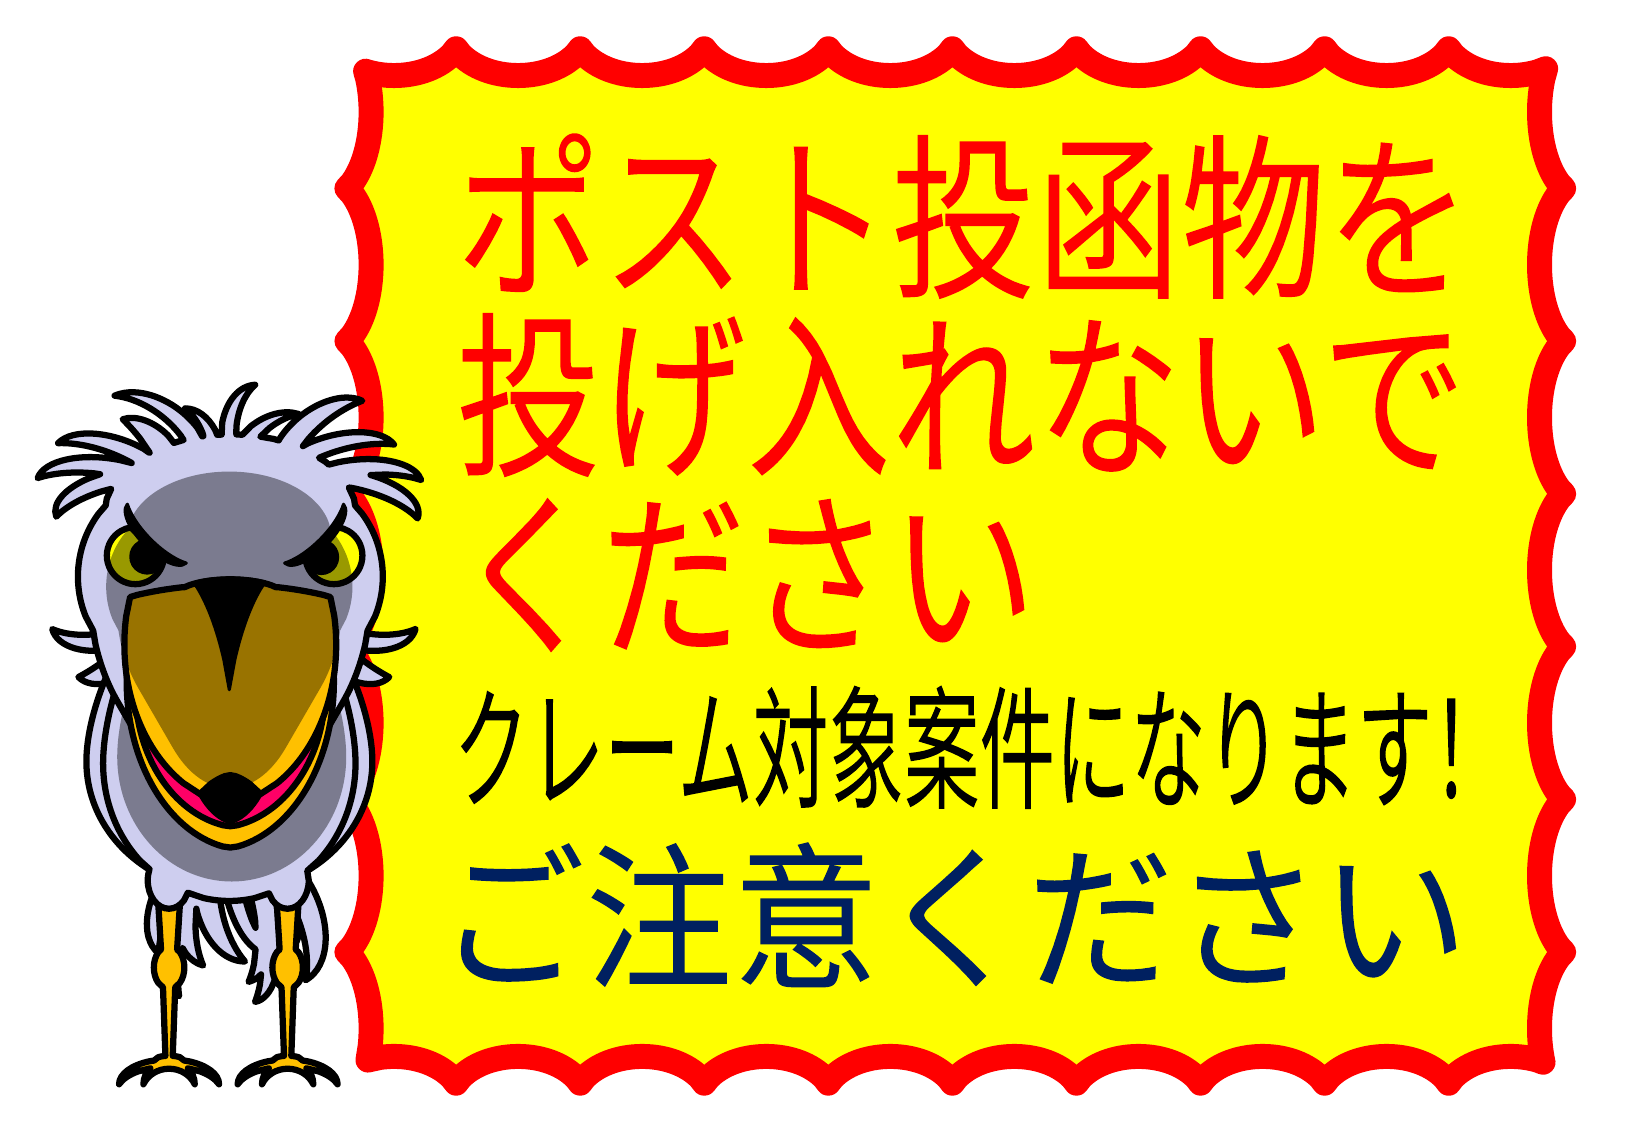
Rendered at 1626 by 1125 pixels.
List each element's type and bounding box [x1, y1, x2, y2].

text_box [37, 48, 1564, 1085]
